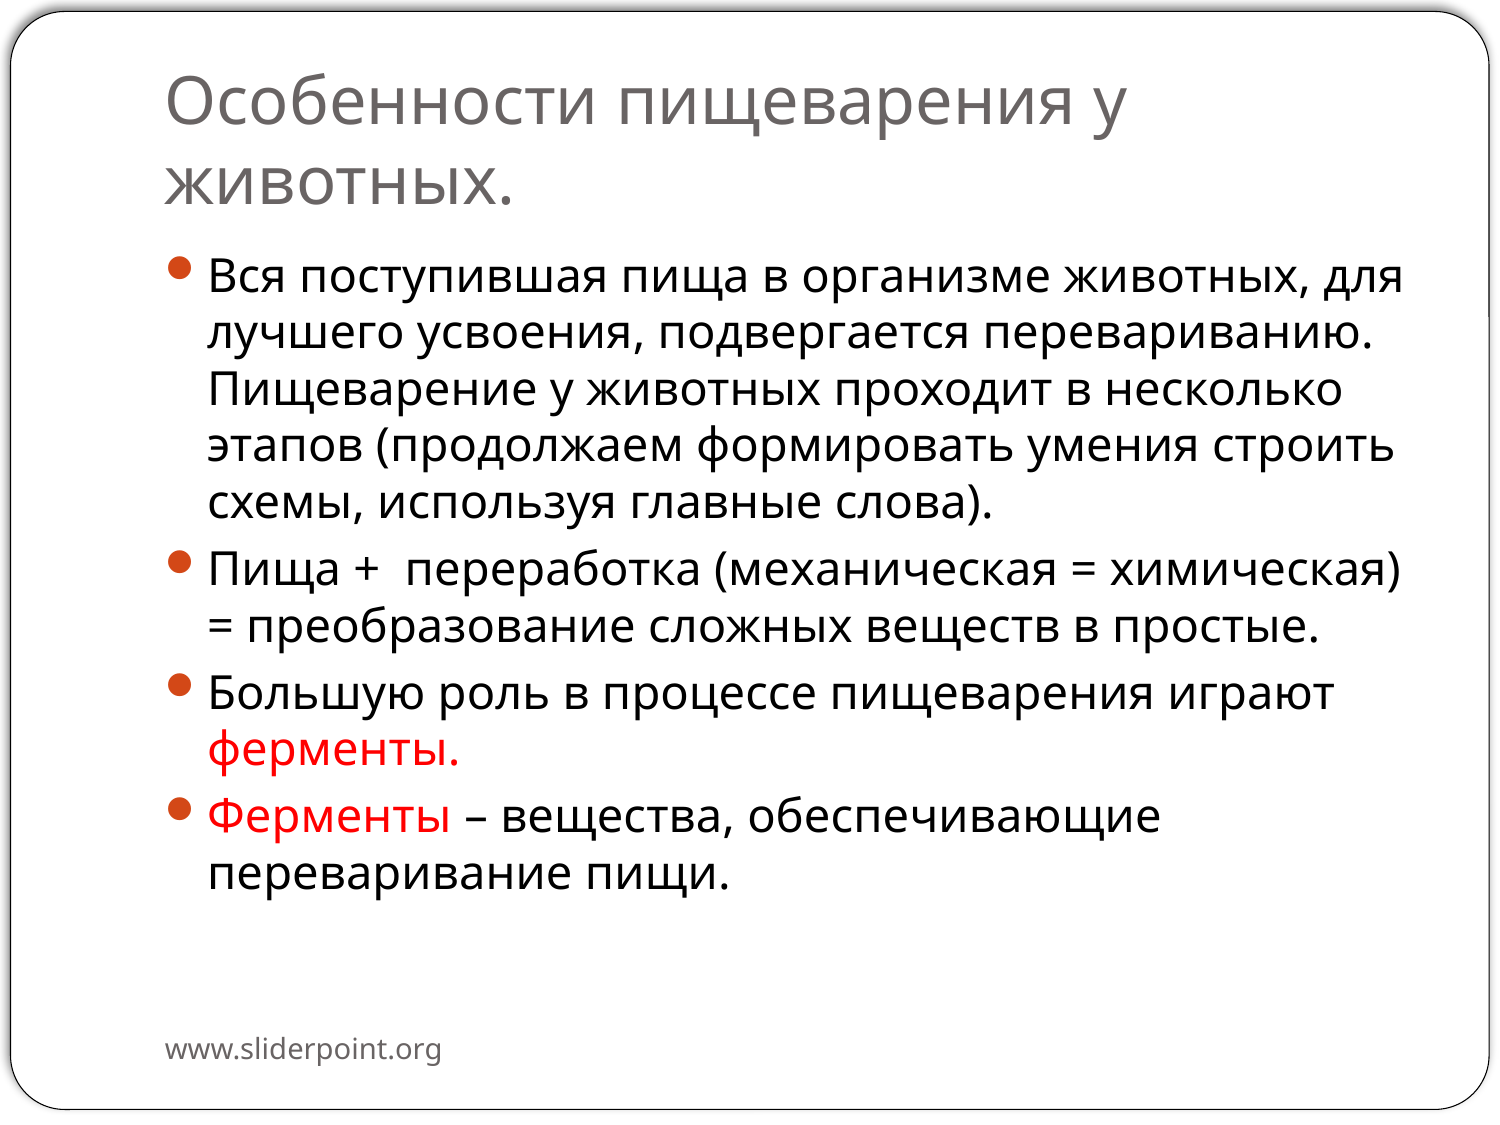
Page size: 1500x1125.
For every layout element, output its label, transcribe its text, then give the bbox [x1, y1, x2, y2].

title Особенности пищеварения у животных. [150, 45, 1425, 233]
list Вся поступившая пища в организме животных, для лучшего усвоения, подвергается перевариванию. Пищеварение у животных проходит в несколько этапов (продолжаем формировать умения строить схемы, используя главные слова). Пища + переработка (механическая = химическая) = преобразование сложных веществ в простые. Большую роль в процессе пищеварения играют ферменты. Ферменты – вещества, обеспечивающие переваривание пищи. [150, 237, 1425, 988]
footer www.sliderpoint.org [150, 1012, 800, 1088]
